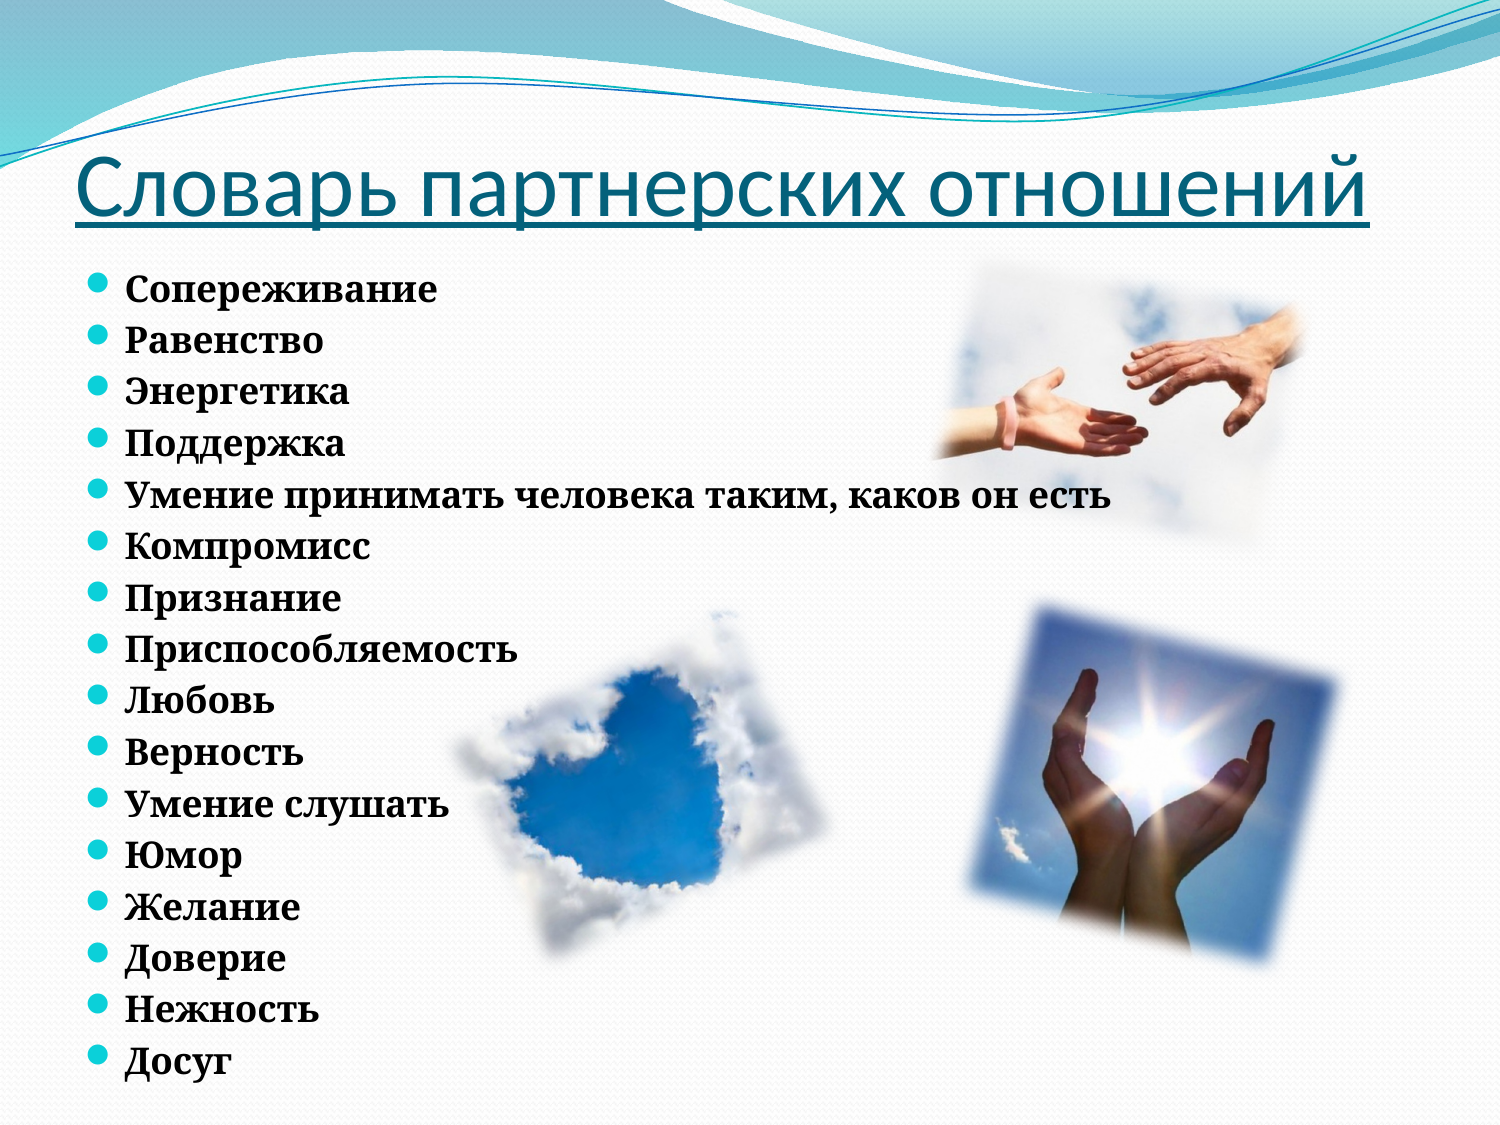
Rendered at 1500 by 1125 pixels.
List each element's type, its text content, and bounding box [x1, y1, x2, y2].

title Словарь партнерских отношений [75, 115, 1425, 235]
picture [934, 263, 1301, 542]
picture [976, 616, 1329, 952]
picture [464, 646, 817, 928]
list Сопереживание Равенство Энергетика Поддержка Умение принимать человека таким, каков он есть Компромисс Признание Приспособляемость Любовь Верность Умение слушать Юмор Желание Доверие Нежность Досуг [70, 257, 1430, 1090]
